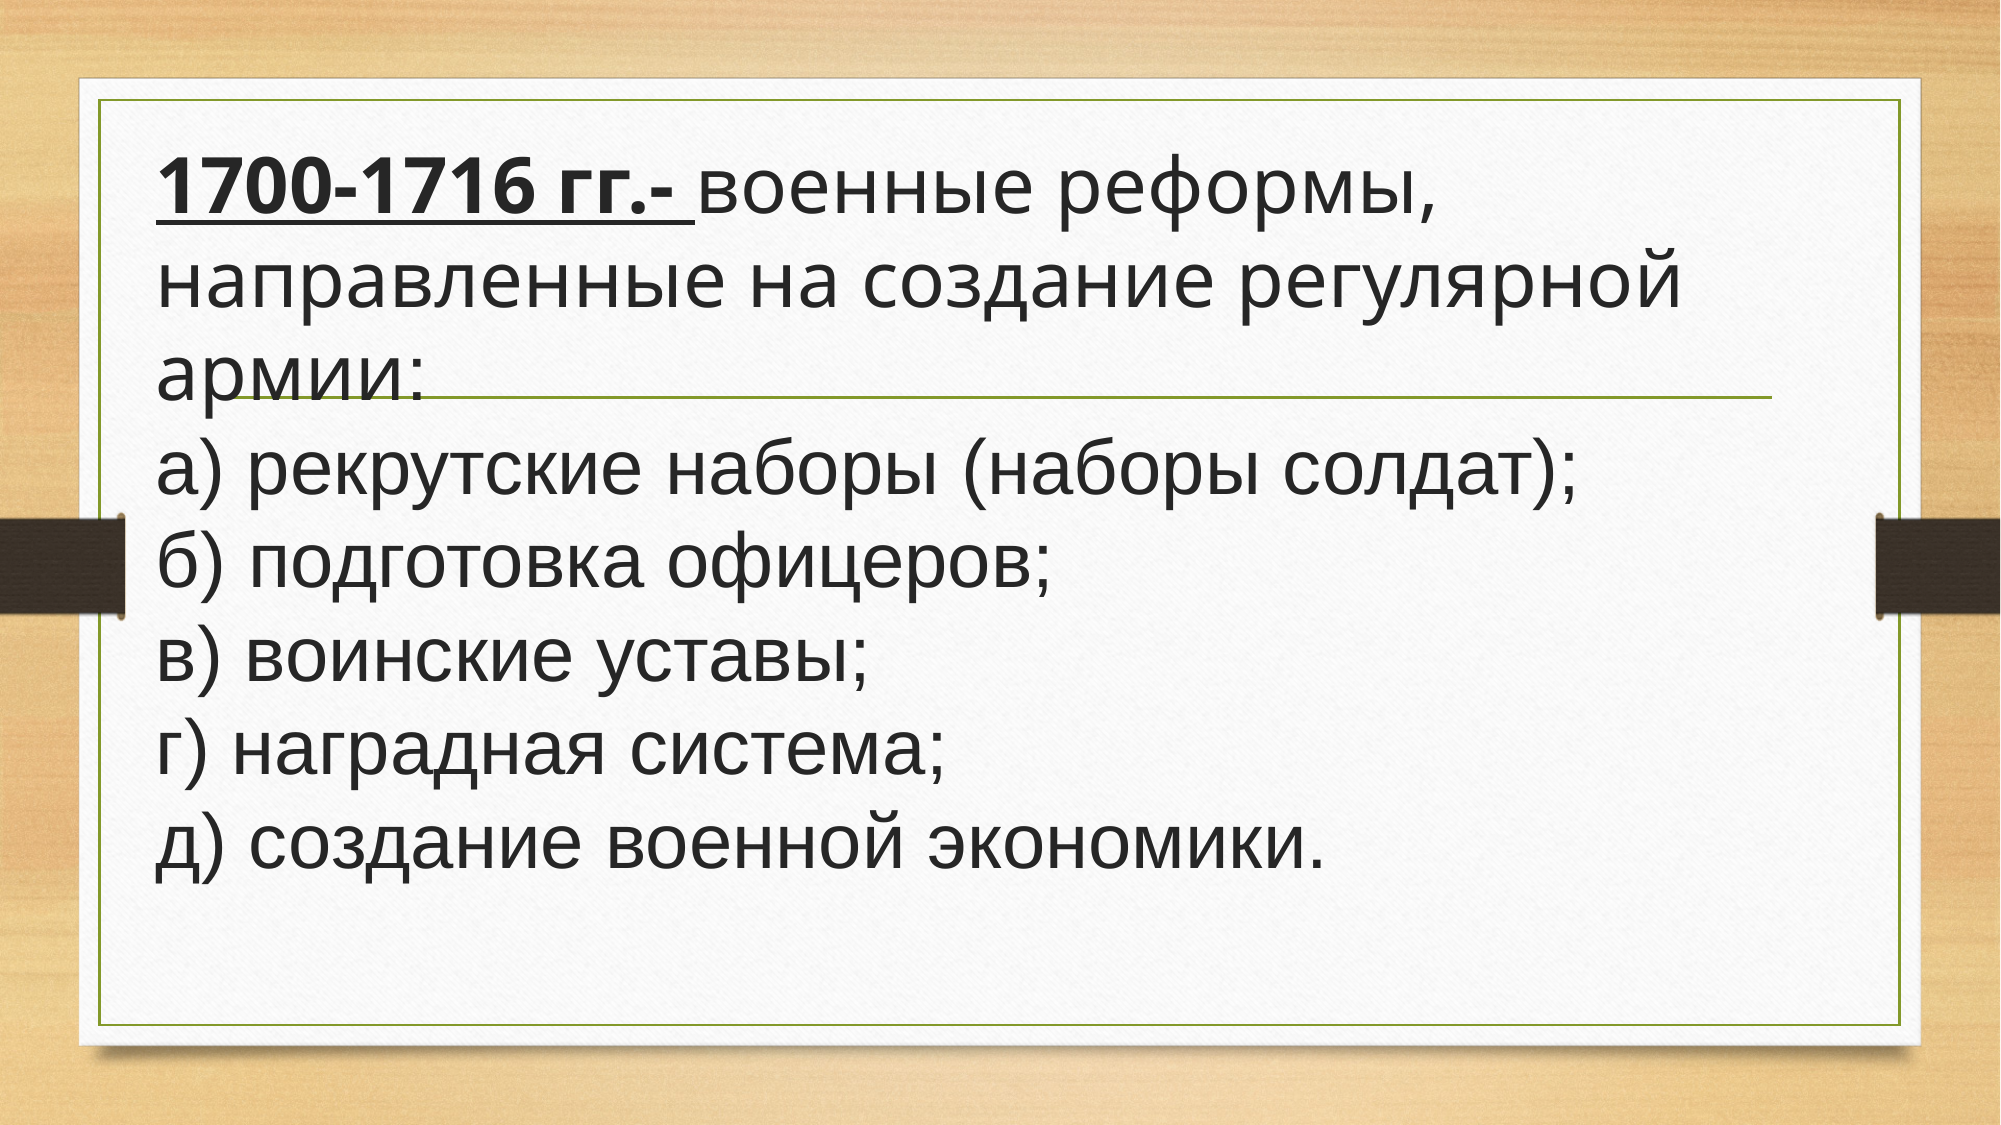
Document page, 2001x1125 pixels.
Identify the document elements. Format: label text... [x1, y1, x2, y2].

title 1700-1716 гг.- военные реформы, направленные на создание регулярной армии: а) рекрутские наборы (наборы солдат); б) подготовка офицеров; в) воинские уставы; г) наградная система; д) создание военной экономики. [140, 127, 1869, 987]
picture [0, 0, 2001, 1125]
